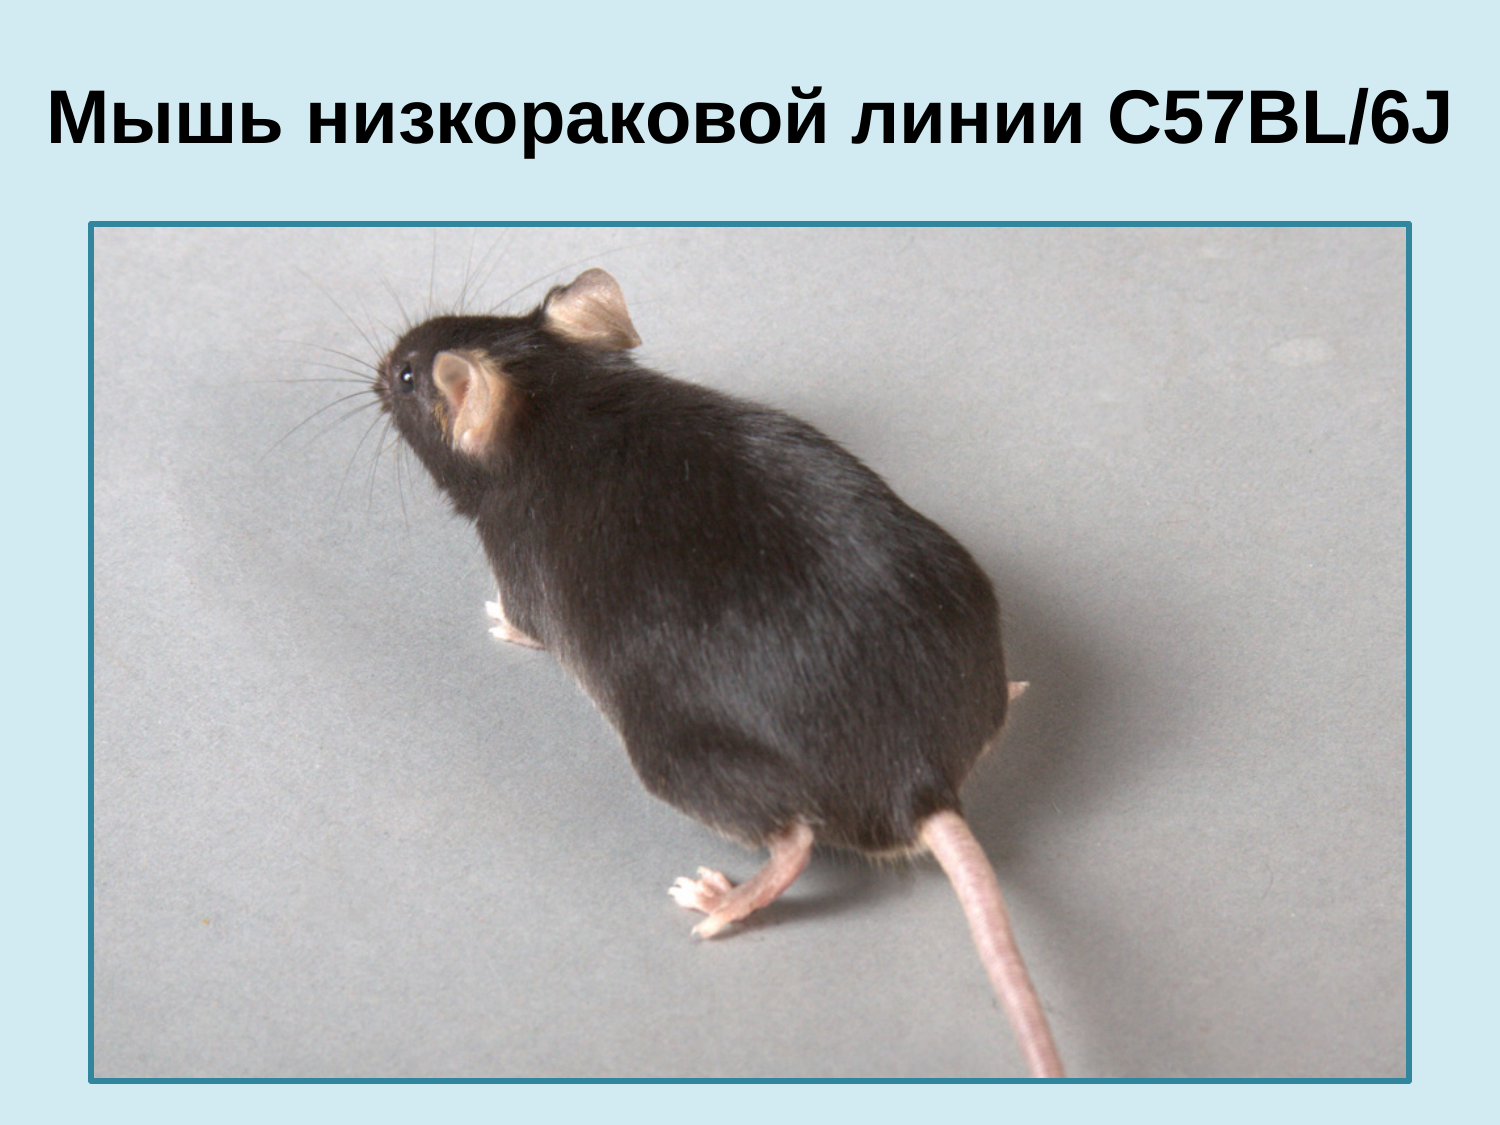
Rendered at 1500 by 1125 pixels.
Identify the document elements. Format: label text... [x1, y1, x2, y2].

title Мышь низкораковой линии C57BL/6J [0, 19, 1500, 207]
picture [94, 226, 1406, 1079]
